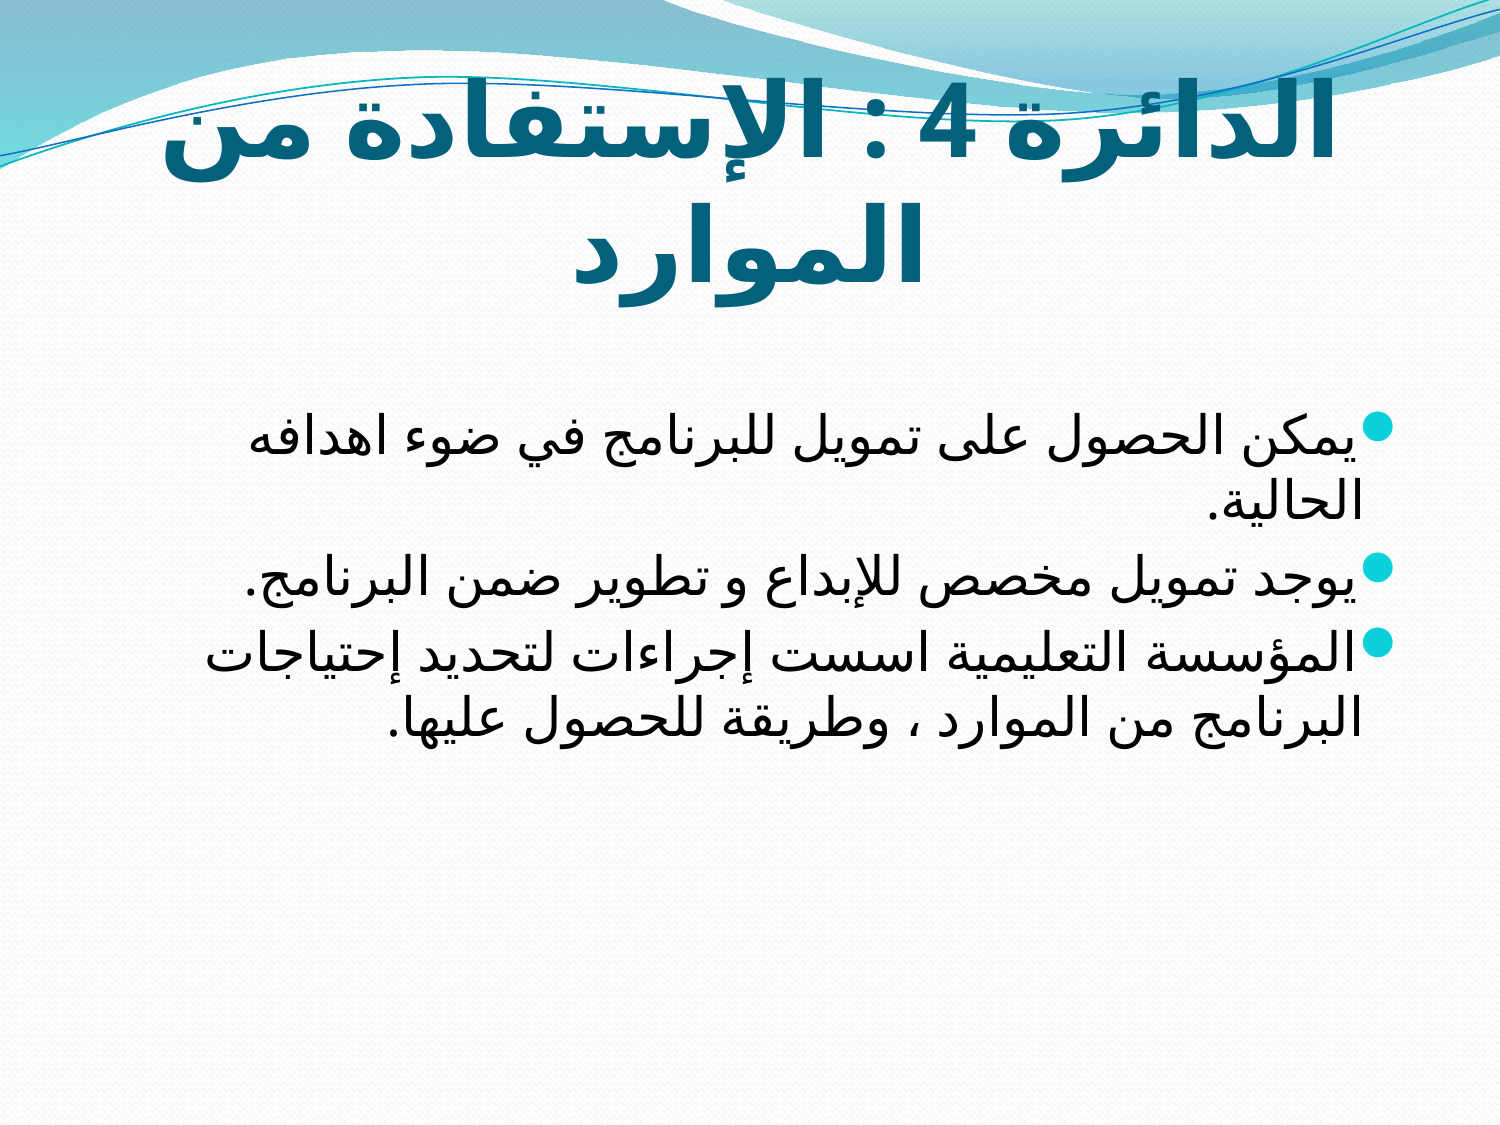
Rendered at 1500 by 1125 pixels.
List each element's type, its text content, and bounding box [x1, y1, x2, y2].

list يمكن الحصول على تمويل للبرنامج في ضوء اهدافه الحالية. يوجد تمويل مخصص للإبداع و تطوير ضمن البرنامج. المؤسسة التعليمية اسست إجراءات لتحديد إحتياجات البرنامج من الموارد ، وطريقة للحصول عليها. [75, 317, 1425, 1038]
title الدائرة 4 : الإستفادة من الموارد [75, 115, 1425, 303]
